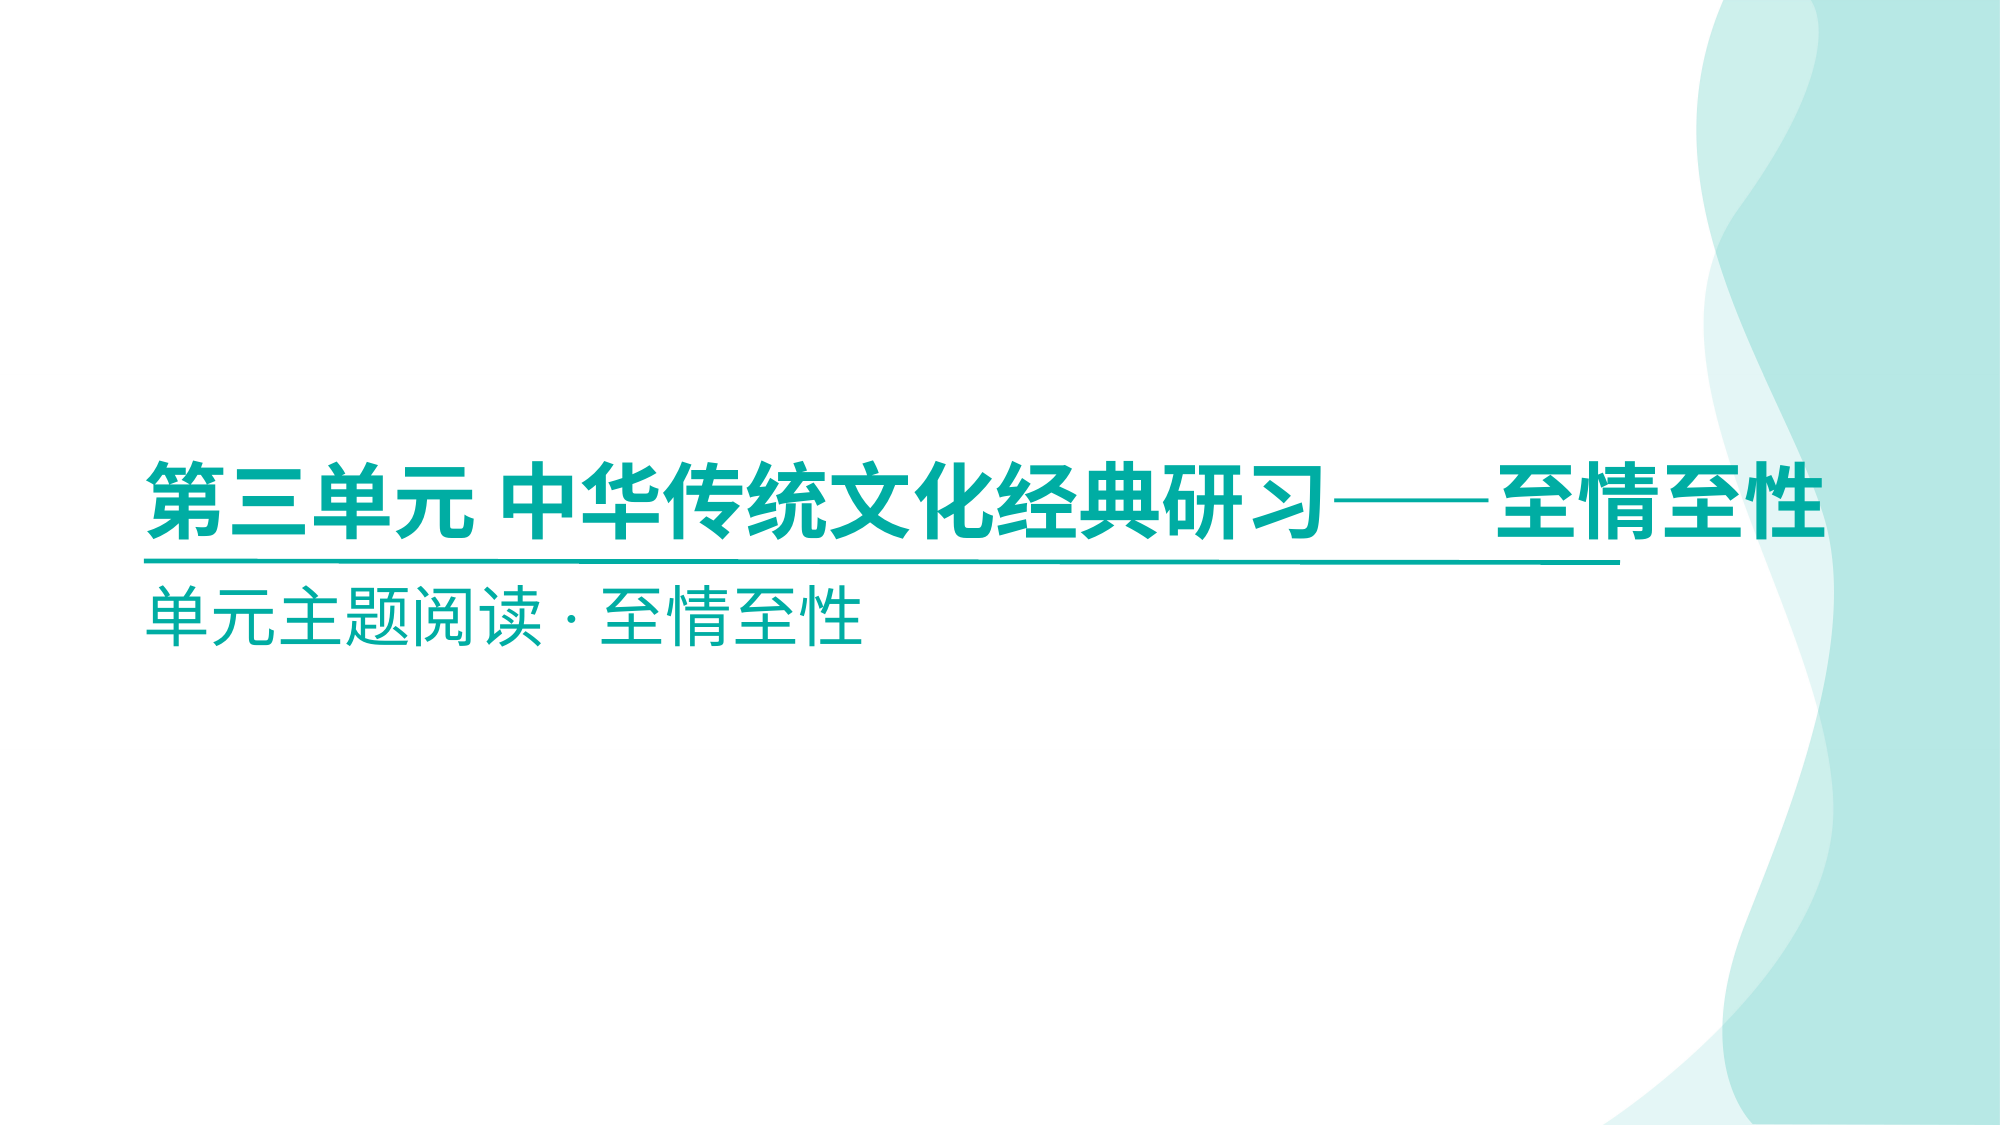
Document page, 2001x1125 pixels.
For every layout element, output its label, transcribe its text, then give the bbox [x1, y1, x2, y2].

picture [0, 0, 2000, 1125]
text_box 单元主题阅读·至情至性 [143, 573, 1946, 741]
text_box 第三单元 中华传统文化经典研习——至情至性 [143, 430, 1946, 549]
